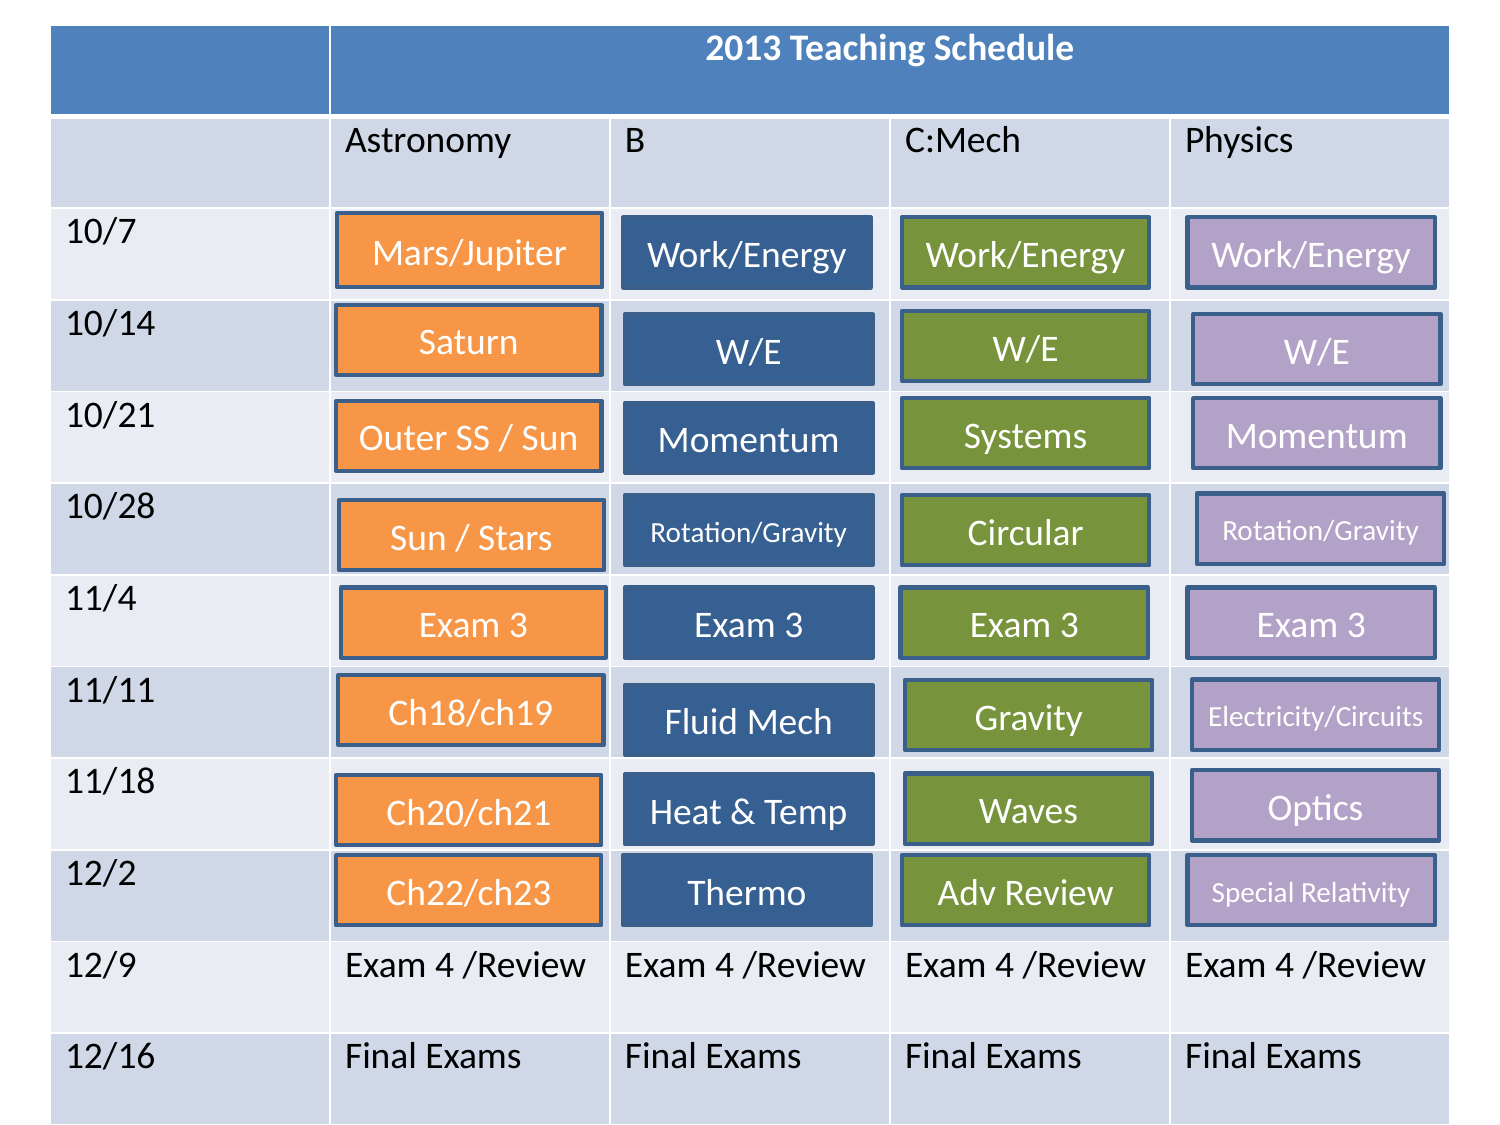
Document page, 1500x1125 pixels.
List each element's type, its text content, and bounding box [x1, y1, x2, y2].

text_box Momentum [1191, 396, 1443, 470]
table_cell [331, 759, 609, 849]
table_cell 10/7 [51, 209, 329, 299]
text_box Work/Energy [621, 215, 873, 290]
table_cell [611, 209, 889, 299]
text_box Work/Energy [1185, 215, 1437, 290]
table_cell Final Exams [331, 1034, 609, 1124]
text_box Exam 3 [339, 585, 608, 660]
table_cell [611, 301, 889, 391]
text_box W/E [900, 309, 1151, 383]
table_cell Final Exams [1171, 1034, 1449, 1124]
text_box Rotation/Gravity [623, 493, 875, 567]
text_box Thermo [621, 853, 873, 927]
text_box Ch18/ch19 [336, 673, 606, 747]
table_cell [1171, 392, 1449, 482]
table_cell [51, 119, 329, 207]
table_cell [891, 392, 1169, 482]
table_cell [1171, 851, 1449, 941]
text_box Gravity [903, 678, 1154, 752]
table_cell [1171, 759, 1449, 849]
table_cell 12/16 [51, 1034, 329, 1124]
table_cell [1171, 667, 1449, 757]
text_box Electricity/Circuits [1190, 677, 1441, 752]
table_cell [331, 392, 609, 482]
table_cell 10/21 [51, 392, 329, 482]
table_cell [331, 301, 609, 391]
table_cell 11/4 [51, 576, 329, 666]
table_cell [891, 576, 1169, 666]
table_cell [331, 209, 609, 299]
table_cell [891, 851, 1169, 941]
text_box Sun / Stars [337, 498, 606, 572]
table_cell Final Exams [891, 1034, 1169, 1124]
table_cell [611, 392, 889, 482]
table_cell [611, 484, 889, 574]
table_cell [891, 759, 1169, 849]
table_cell [611, 851, 889, 941]
text_box Exam 3 [1185, 585, 1437, 660]
table_header [51, 26, 329, 114]
text_box Ch22/ch23 [334, 853, 603, 927]
table_cell 10/28 [51, 484, 329, 574]
text_box Circular [900, 493, 1151, 567]
text_box Optics [1190, 768, 1441, 843]
text_box Momentum [623, 401, 875, 475]
table_cell [1171, 301, 1449, 391]
text_box Systems [900, 396, 1151, 470]
table_cell Exam 4 /Review [611, 942, 889, 1032]
table_cell C:Mech [891, 119, 1169, 207]
table_cell 12/9 [51, 942, 329, 1032]
table_cell [891, 667, 1169, 757]
text_box Exam 3 [623, 585, 875, 660]
text_box Ch20/ch21 [334, 773, 603, 847]
table_cell [331, 851, 609, 941]
table_cell [891, 484, 1169, 574]
table_header 2013 Teaching Schedule [331, 26, 1449, 114]
table_cell [891, 209, 1169, 299]
table_cell [331, 667, 609, 757]
table_cell Exam 4 /Review [1171, 942, 1449, 1032]
text_box Mars/Jupiter [335, 211, 604, 289]
table_cell [1171, 209, 1449, 299]
text_box Saturn [334, 303, 604, 377]
table_cell Exam 4 /Review [331, 942, 609, 1032]
text_box W/E [623, 312, 875, 386]
table_cell [331, 484, 609, 574]
text_box Exam 3 [898, 585, 1150, 660]
table_cell B [611, 119, 889, 207]
table_cell Astronomy [331, 119, 609, 207]
table_cell 11/18 [51, 759, 329, 849]
table_cell 11/11 [51, 667, 329, 757]
table_cell Exam 4 /Review [891, 942, 1169, 1032]
text_box Waves [903, 771, 1154, 846]
table_cell 10/14 [51, 301, 329, 391]
text_box Outer SS / Sun [334, 399, 604, 473]
text_box Adv Review [900, 853, 1151, 927]
text_box Heat & Temp [623, 772, 875, 846]
text_box Special Relativity [1185, 853, 1437, 927]
text_box Work/Energy [900, 215, 1151, 290]
text_box W/E [1191, 312, 1443, 386]
table_cell [1171, 484, 1449, 574]
table_cell [891, 301, 1169, 391]
table_cell 12/2 [51, 851, 329, 941]
table_cell Final Exams [611, 1034, 889, 1124]
text_box Fluid Mech [623, 683, 875, 757]
table_cell [1171, 576, 1449, 666]
table_cell [331, 576, 609, 666]
table_cell Physics [1171, 119, 1449, 207]
table_cell [611, 576, 889, 666]
table_cell [611, 667, 889, 757]
table_cell [611, 759, 889, 849]
text_box Rotation/Gravity [1195, 491, 1446, 566]
